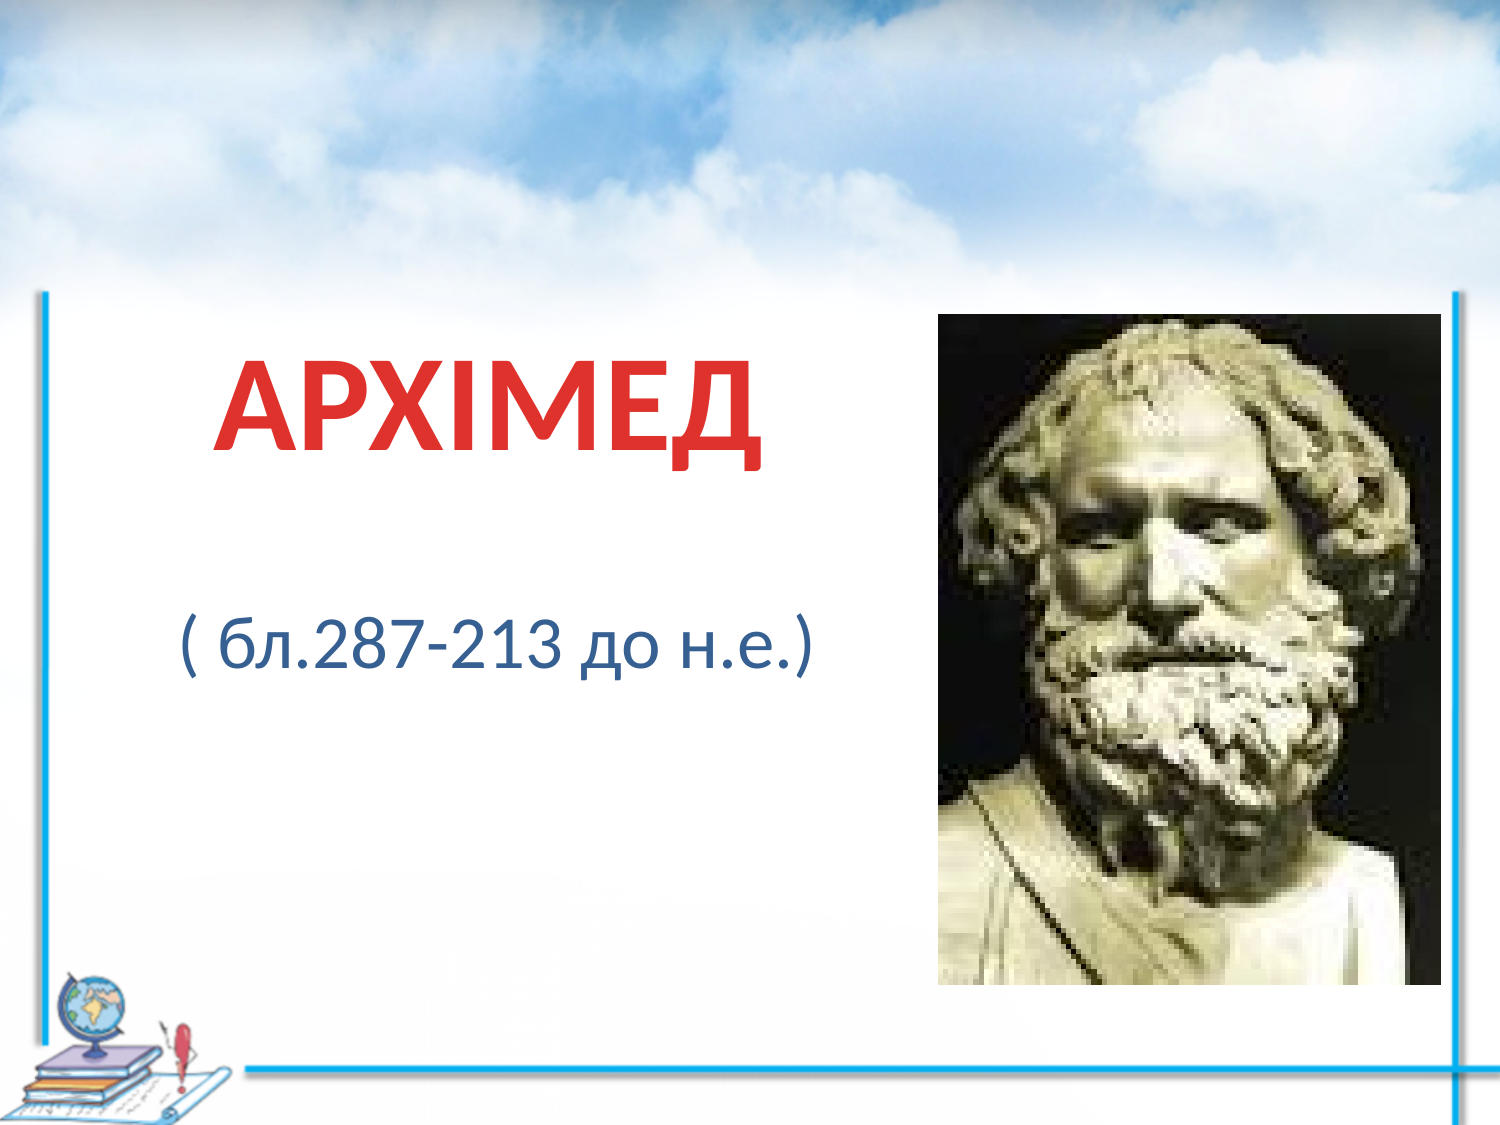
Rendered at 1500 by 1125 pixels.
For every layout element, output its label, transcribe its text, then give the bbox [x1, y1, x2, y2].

text_box ( бл.287-213 до н.е.) [162, 586, 832, 691]
picture [1459, 1072, 1500, 1125]
picture [0, 0, 1500, 1125]
text_box АРХІМЕД [198, 305, 781, 485]
